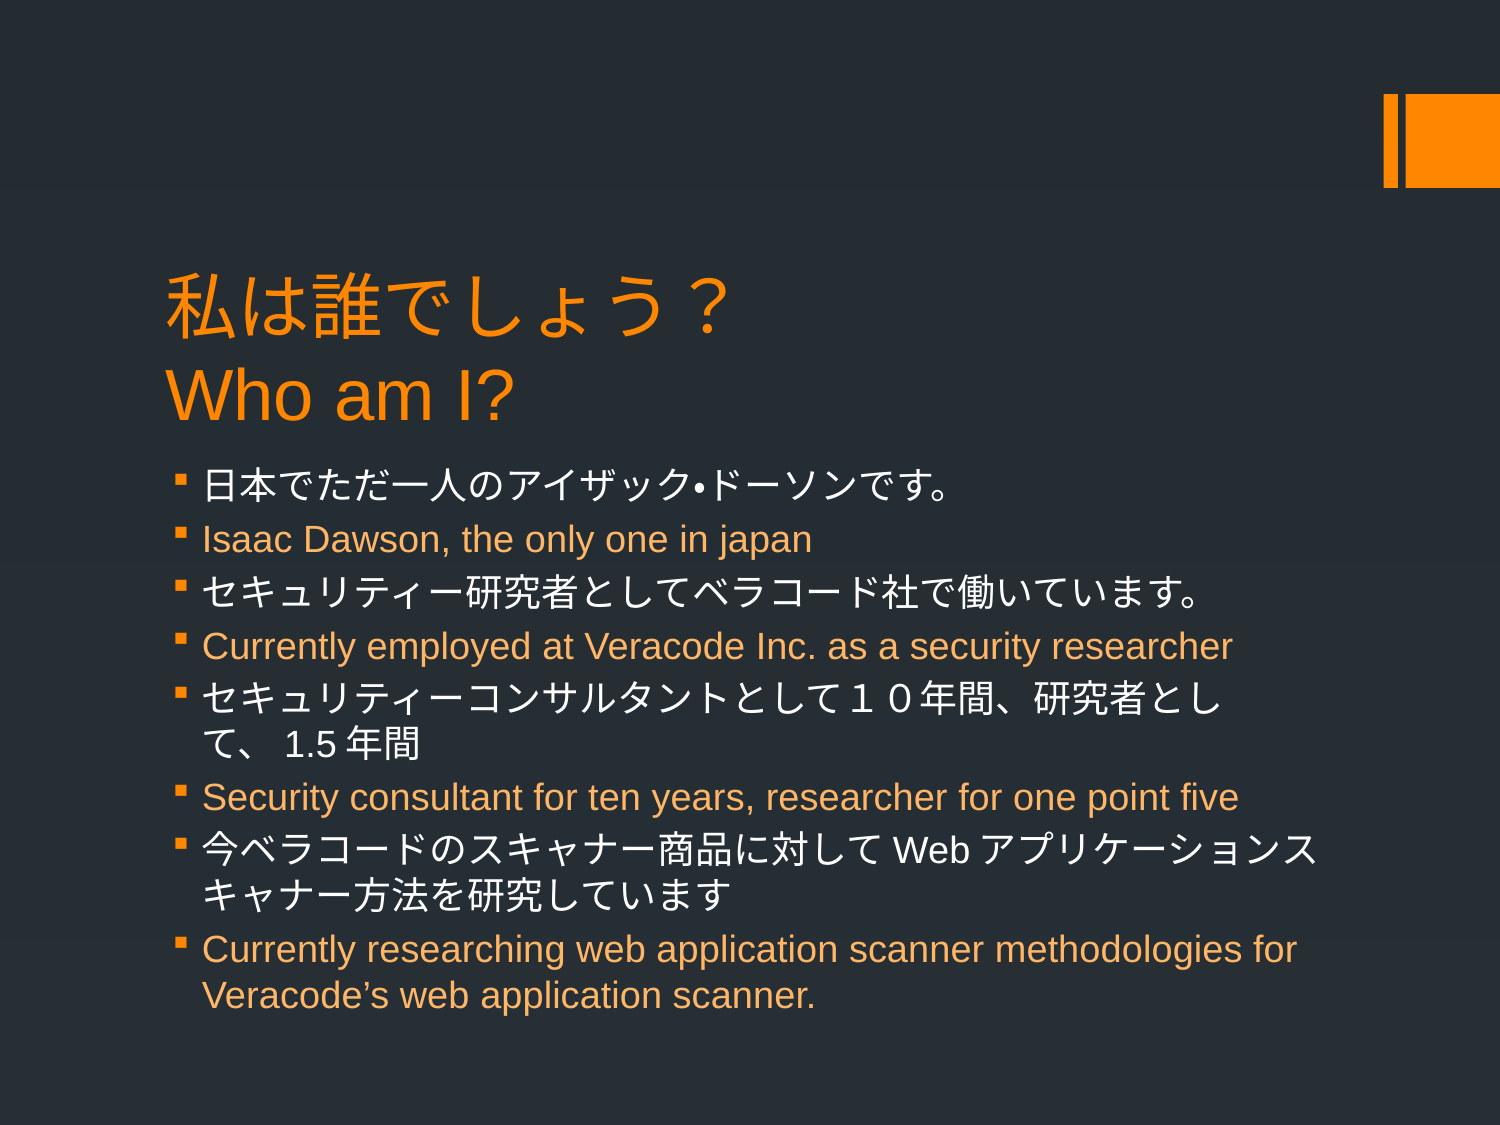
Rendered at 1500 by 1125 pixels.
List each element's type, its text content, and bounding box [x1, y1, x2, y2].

list 日本でただ一人のアイザック・ドーソンです。 Isaac Dawson, the only one in japan セキュリティー研究者としてベラコード社で働いています。 Currently employed at Veracode Inc. as a security researcher セキュリティーコンサルタントとして１０年間、研究者として、1.5年間 Security consultant for ten years, researcher for one point five 今ベラコードのスキャナー商品に対してWebアプリケーションスキャナー方法を研究しています Currently researching web application scanner methodologies for Veracode’s web application scanner. [150, 454, 1350, 1035]
title 私は誰でしょう？ Who am I? [150, 253, 1350, 443]
